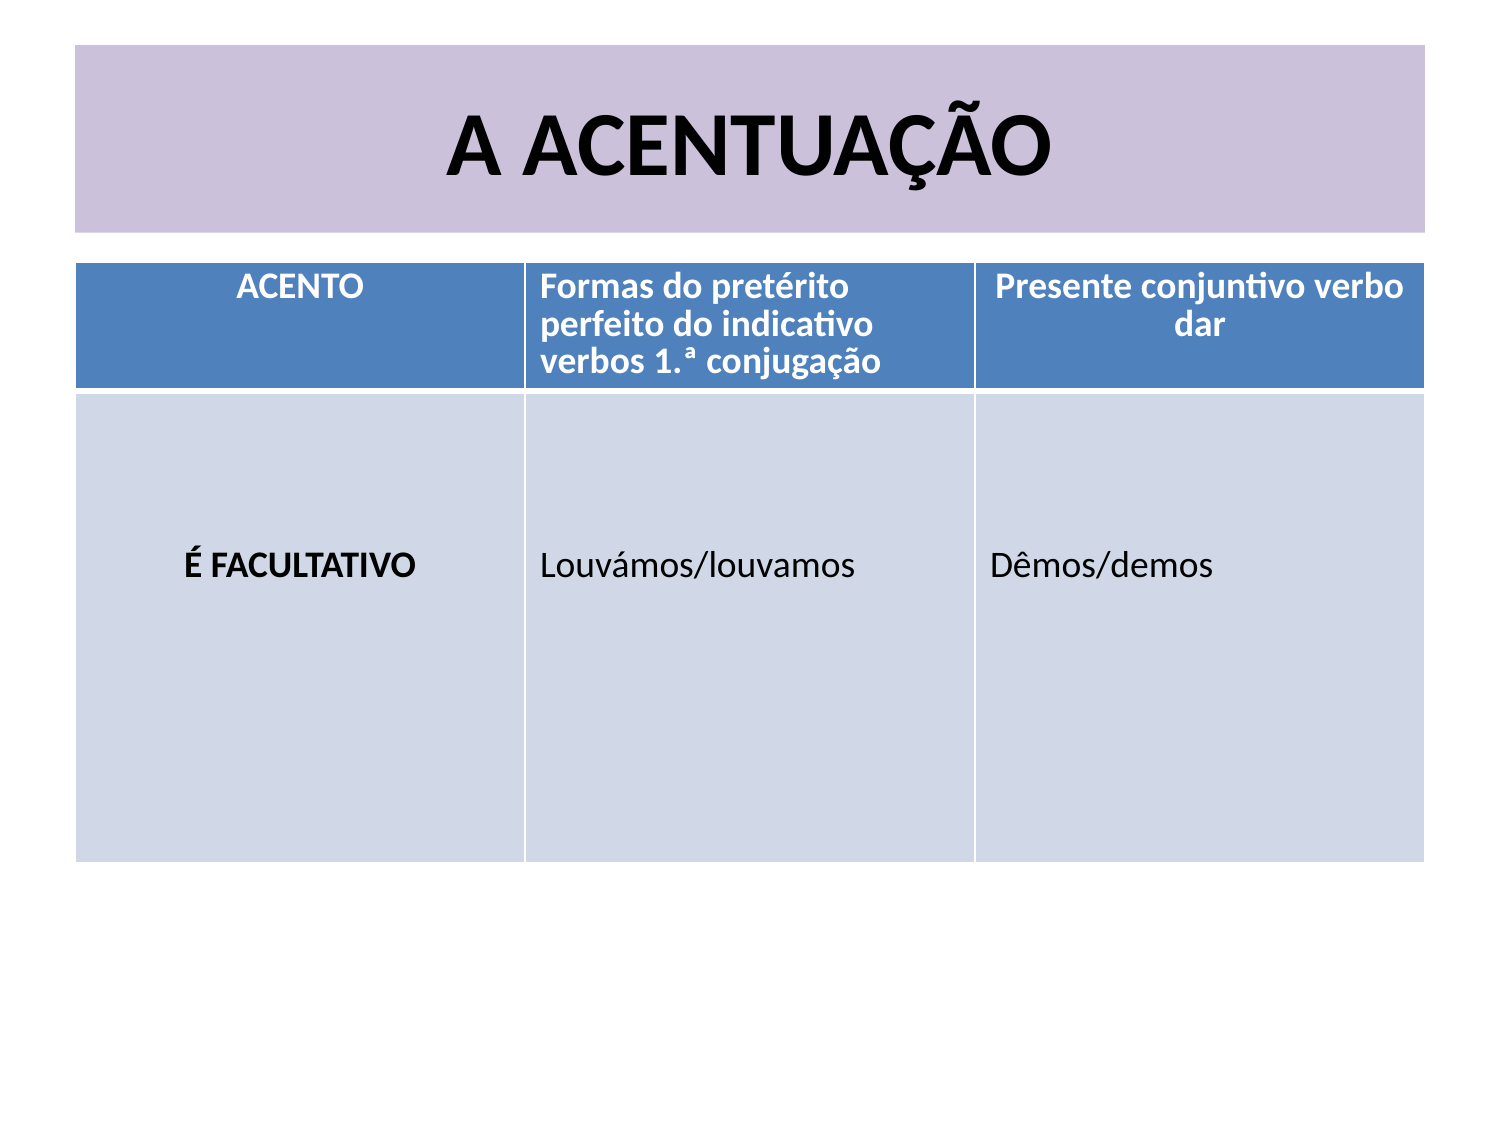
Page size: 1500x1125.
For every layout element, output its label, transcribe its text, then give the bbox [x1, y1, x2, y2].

table_cell Dêmos/demos [976, 394, 1424, 862]
table_cell É FACULTATIVO [76, 394, 524, 862]
table_header ACENTO [76, 263, 524, 388]
table_header Presente conjuntivo verbo dar [976, 263, 1424, 388]
title A ACENTUAÇÃO [75, 45, 1425, 233]
table_cell Louvámos/louvamos [526, 394, 974, 862]
table_header Formas do pretérito perfeito do indicativo verbos 1.ª conjugação [526, 263, 974, 388]
